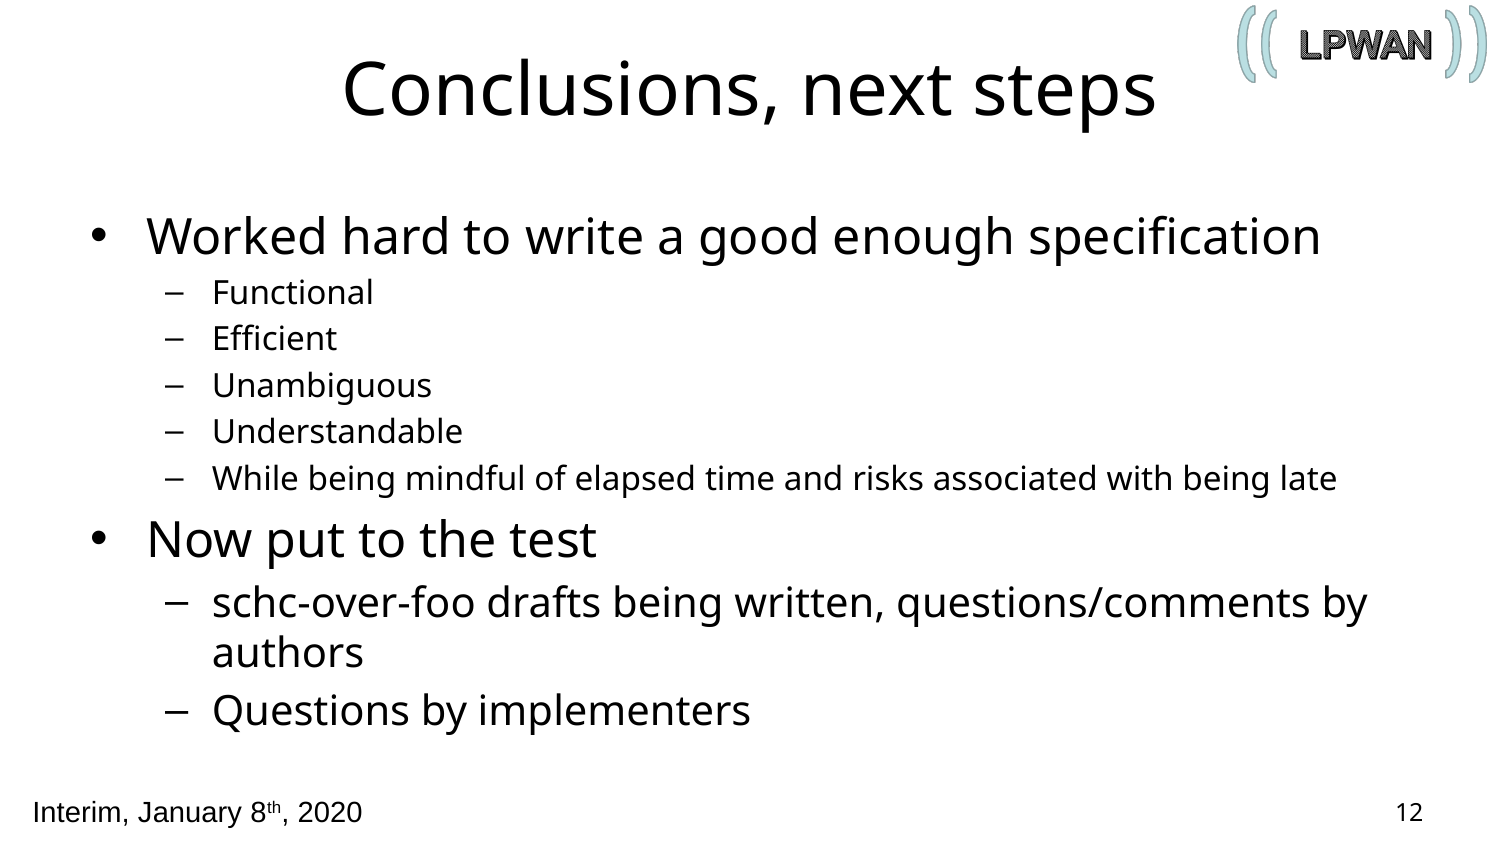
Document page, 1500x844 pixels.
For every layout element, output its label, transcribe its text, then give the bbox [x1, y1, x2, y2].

slide_number 12 [1358, 791, 1439, 837]
picture [1237, 5, 1487, 83]
list Worked hard to write a good enough specification Functional Efficient Unambiguous Understandable While being mindful of elapsed time and risks associated with being late Now put to the test schc-over-foo drafts being written, questions/comments by authors Questions by implementers [75, 196, 1405, 784]
title Conclusions, next steps [75, 33, 1425, 139]
